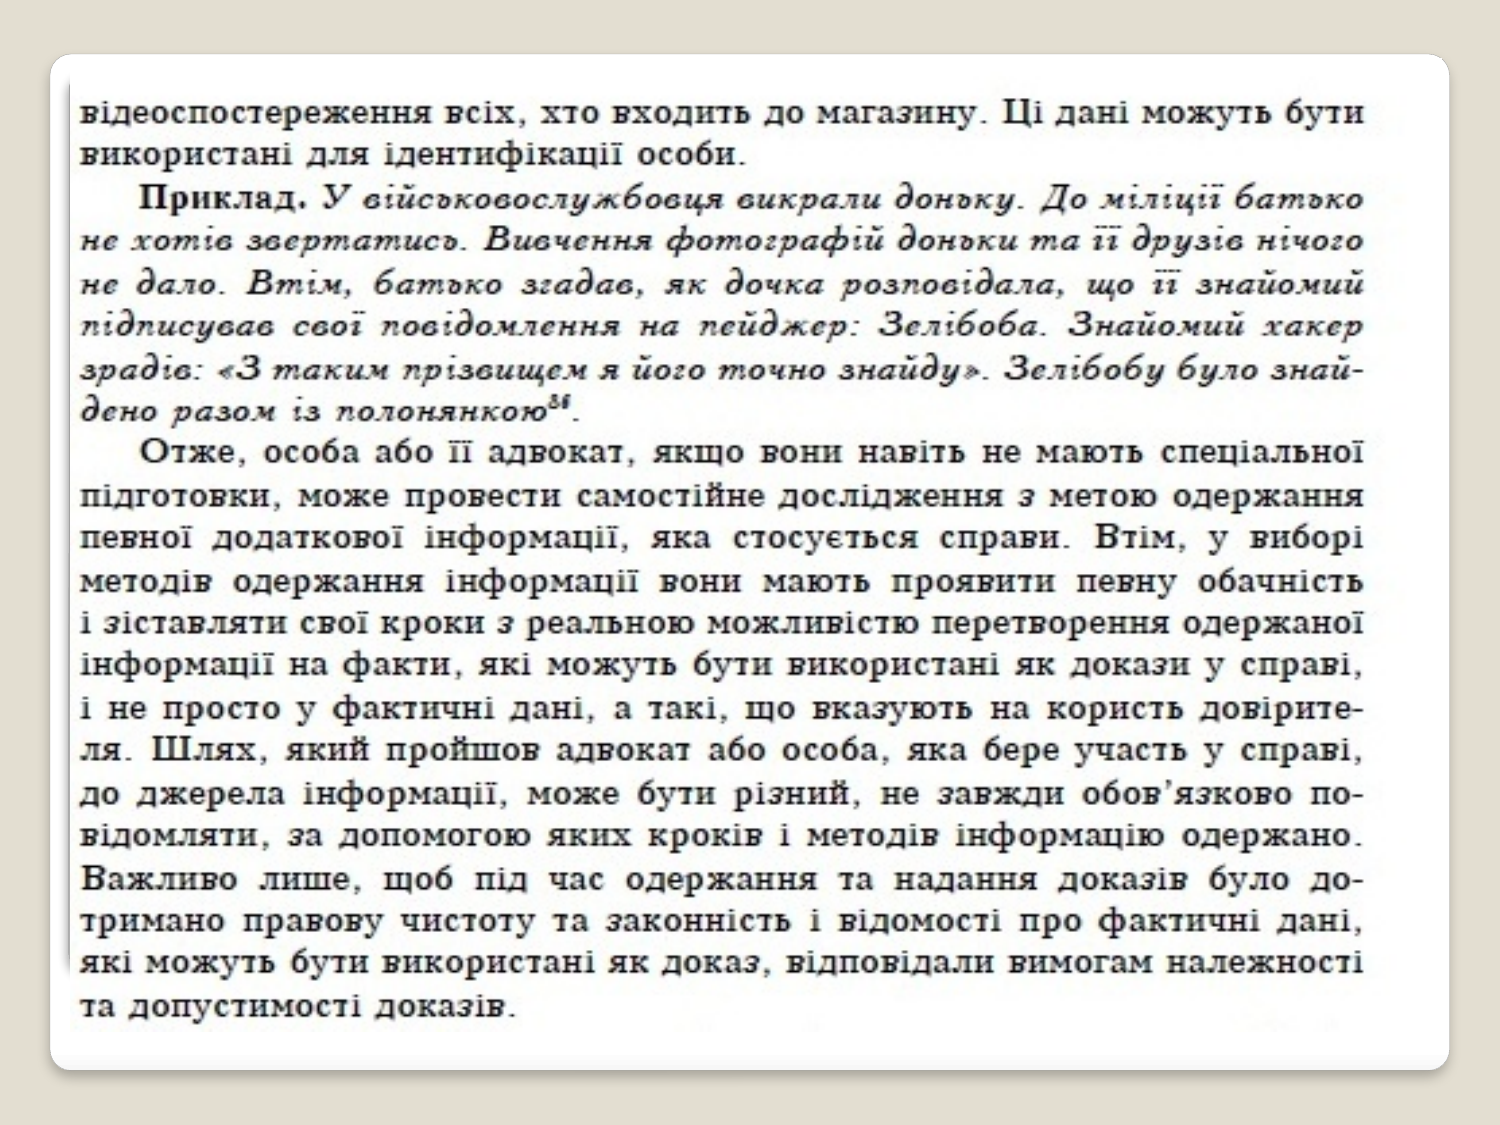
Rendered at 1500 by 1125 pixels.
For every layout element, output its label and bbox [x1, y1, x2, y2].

picture [70, 58, 1442, 1032]
